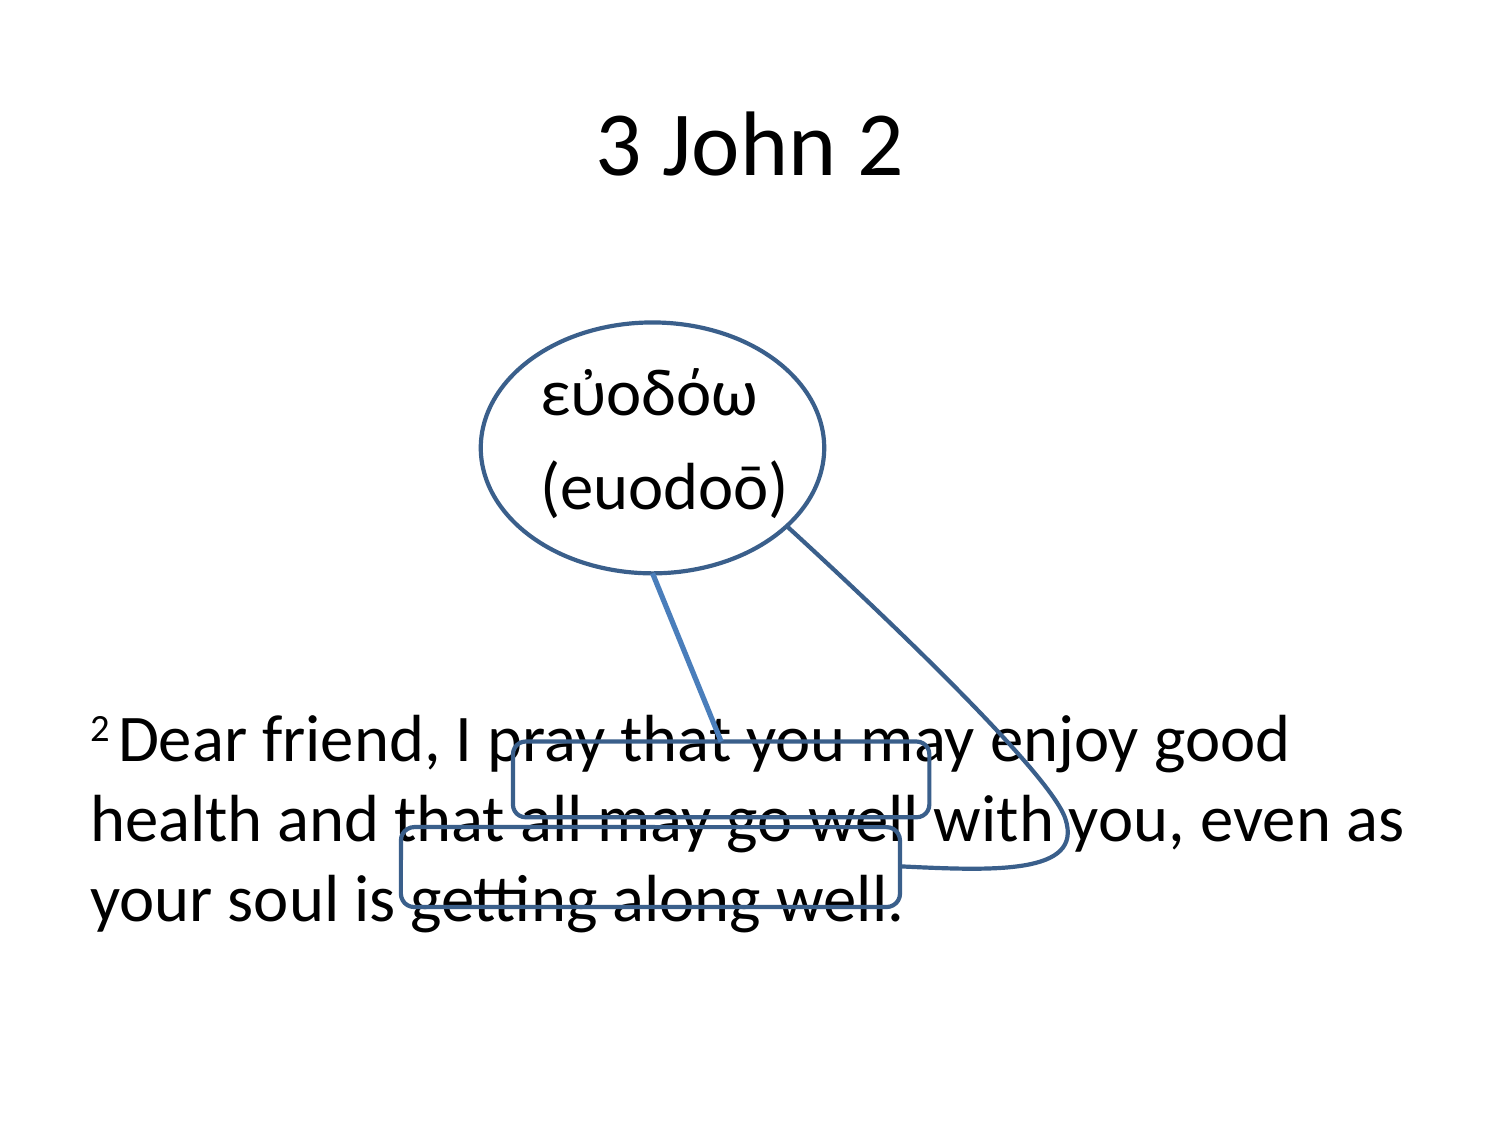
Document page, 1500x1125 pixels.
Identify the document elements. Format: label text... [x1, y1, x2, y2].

list εὐοδόω (euodoō) 2 Dear friend, I pray that you may enjoy good health and that all may go well with you, even as your soul is getting along well. [75, 262, 1425, 1005]
text_box [786, 525, 1070, 871]
text_box [398, 824, 903, 910]
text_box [652, 573, 722, 742]
title 3 John 2 [75, 45, 1425, 233]
text_box [510, 739, 884, 820]
text_box [478, 320, 827, 576]
